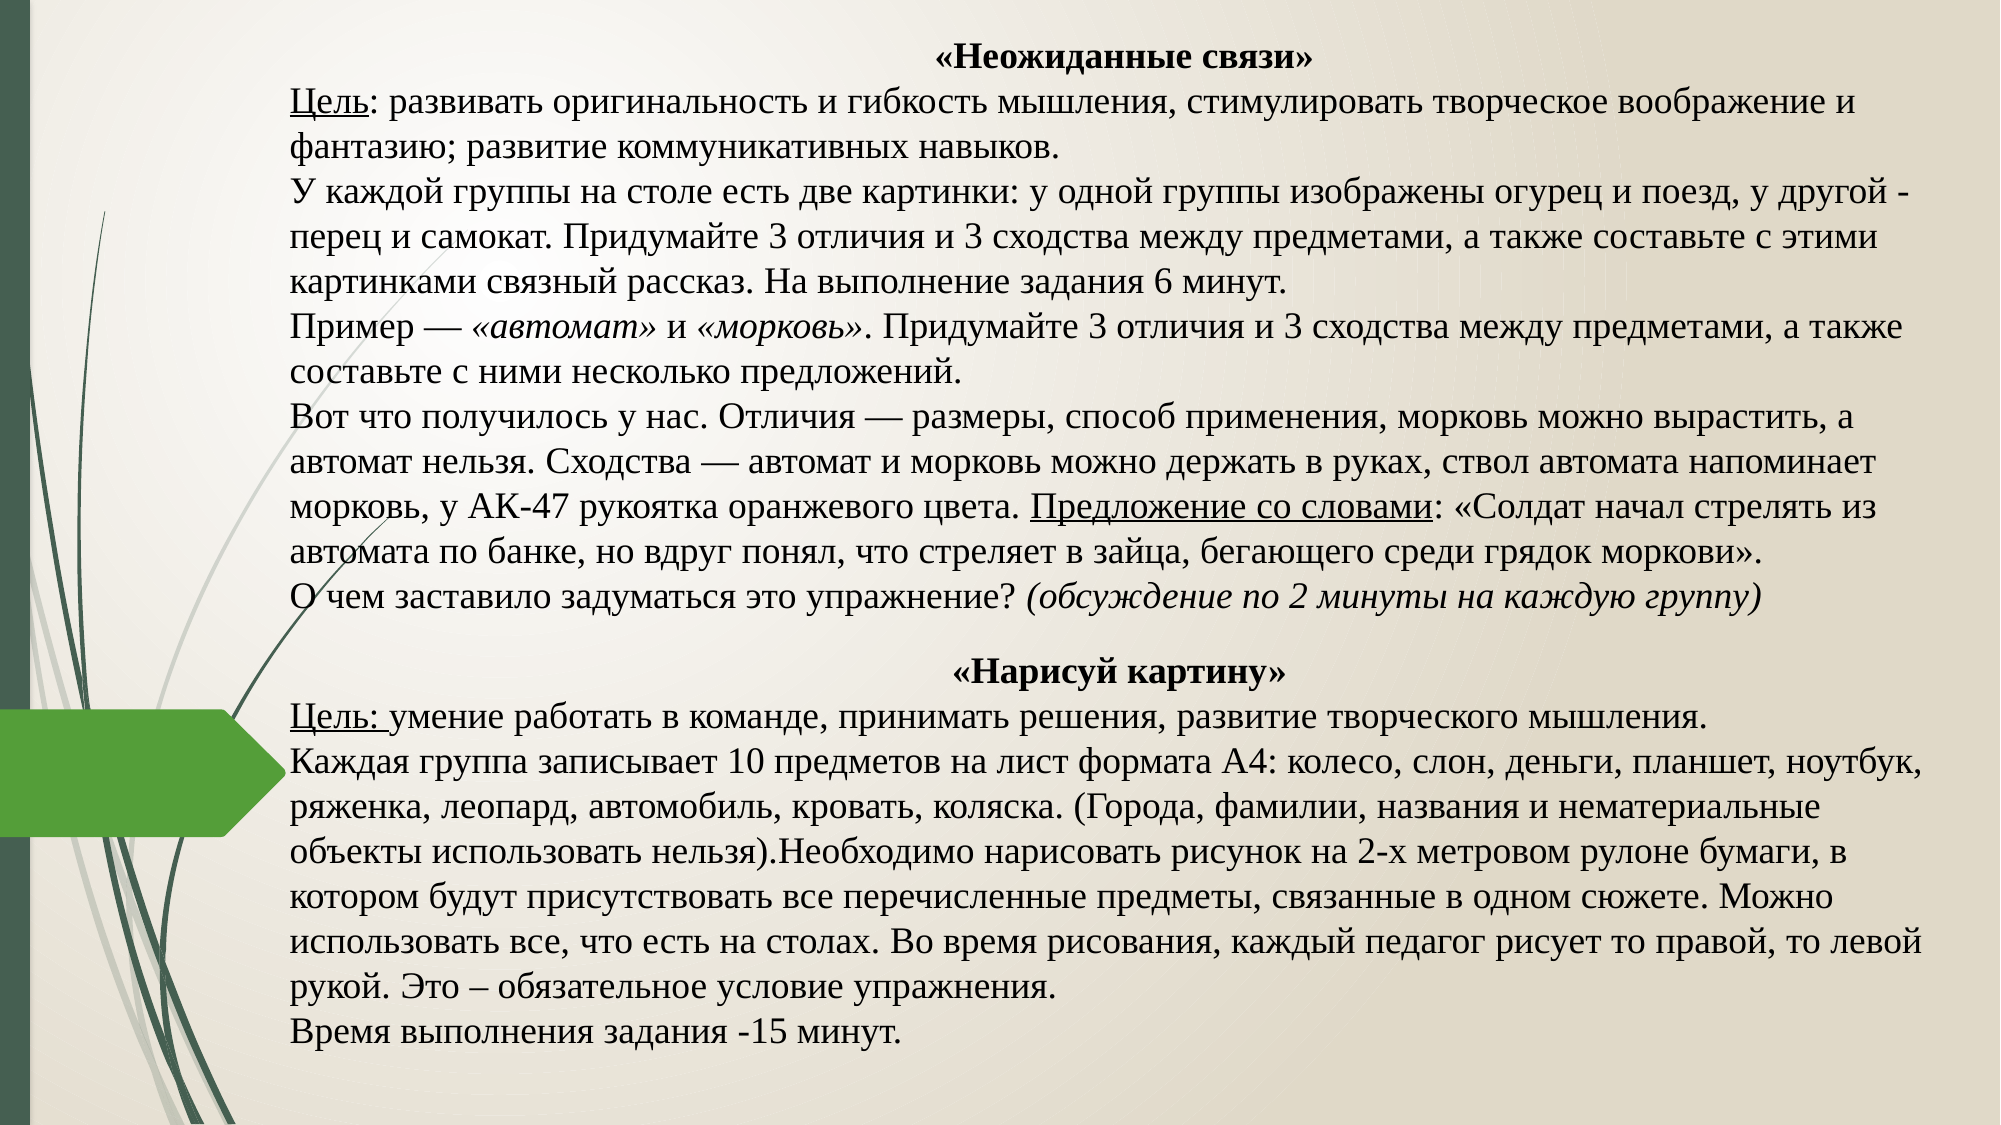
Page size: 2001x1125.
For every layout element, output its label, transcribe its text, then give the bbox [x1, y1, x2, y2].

text_box «Неожиданные связи» Цель: развивать оригинальность и гибкость мышления, стимулировать творческое воображение и фантазию; развитие коммуникативных навыков. У каждой группы на столе есть две картинки: у одной группы изображены огурец и поезд, у другой - перец и самокат. Придумайте 3 отличия и 3 сходства между предметами, а также составьте с этими картинками связный рассказ. На выполнение задания 6 минут. Пример — «автомат» и «морковь». Придумайте 3 отличия и 3 сходства между предметами, а также составьте с ними несколько предложений. Вот что получилось у нас. Отличия — размеры, способ применения, морковь можно вырастить, а автомат нельзя. Сходства — автомат и морковь можно держать в руках, ствол автомата напоминает морковь, у АК-47 рукоятка оранжевого цвета. Предложение со словами: «Солдат начал стрелять из автомата по банке, но вдруг понял, что стреляет в зайца, бегающего среди грядок моркови». О чем заставило задуматься это упражнение? (обсуждение по 2 минуты на каждую группу) «Нарисуй картину» Цель: умение работать в команде, принимать решения, развитие творческого мышления. Каждая группа записывает 10 предметов на лист формата А4: колесо, слон, деньги, планшет, ноутбук, ряженка, леопард, автомобиль, кровать, коляска. (Города, фамилии, названия и нематериальные объекты использовать нельзя).Необходимо нарисовать рисунок на 2-х метровом рулоне бумаги, в котором будут присутствовать все перечисленные предметы, связанные в одном сюжете. Можно использовать все, что есть на столах. Во время рисования, каждый педагог рисует то правой, то левой рукой. Это – обязательное условие упражнения. Время выполнения задания -15 минут. [274, 23, 1965, 1059]
